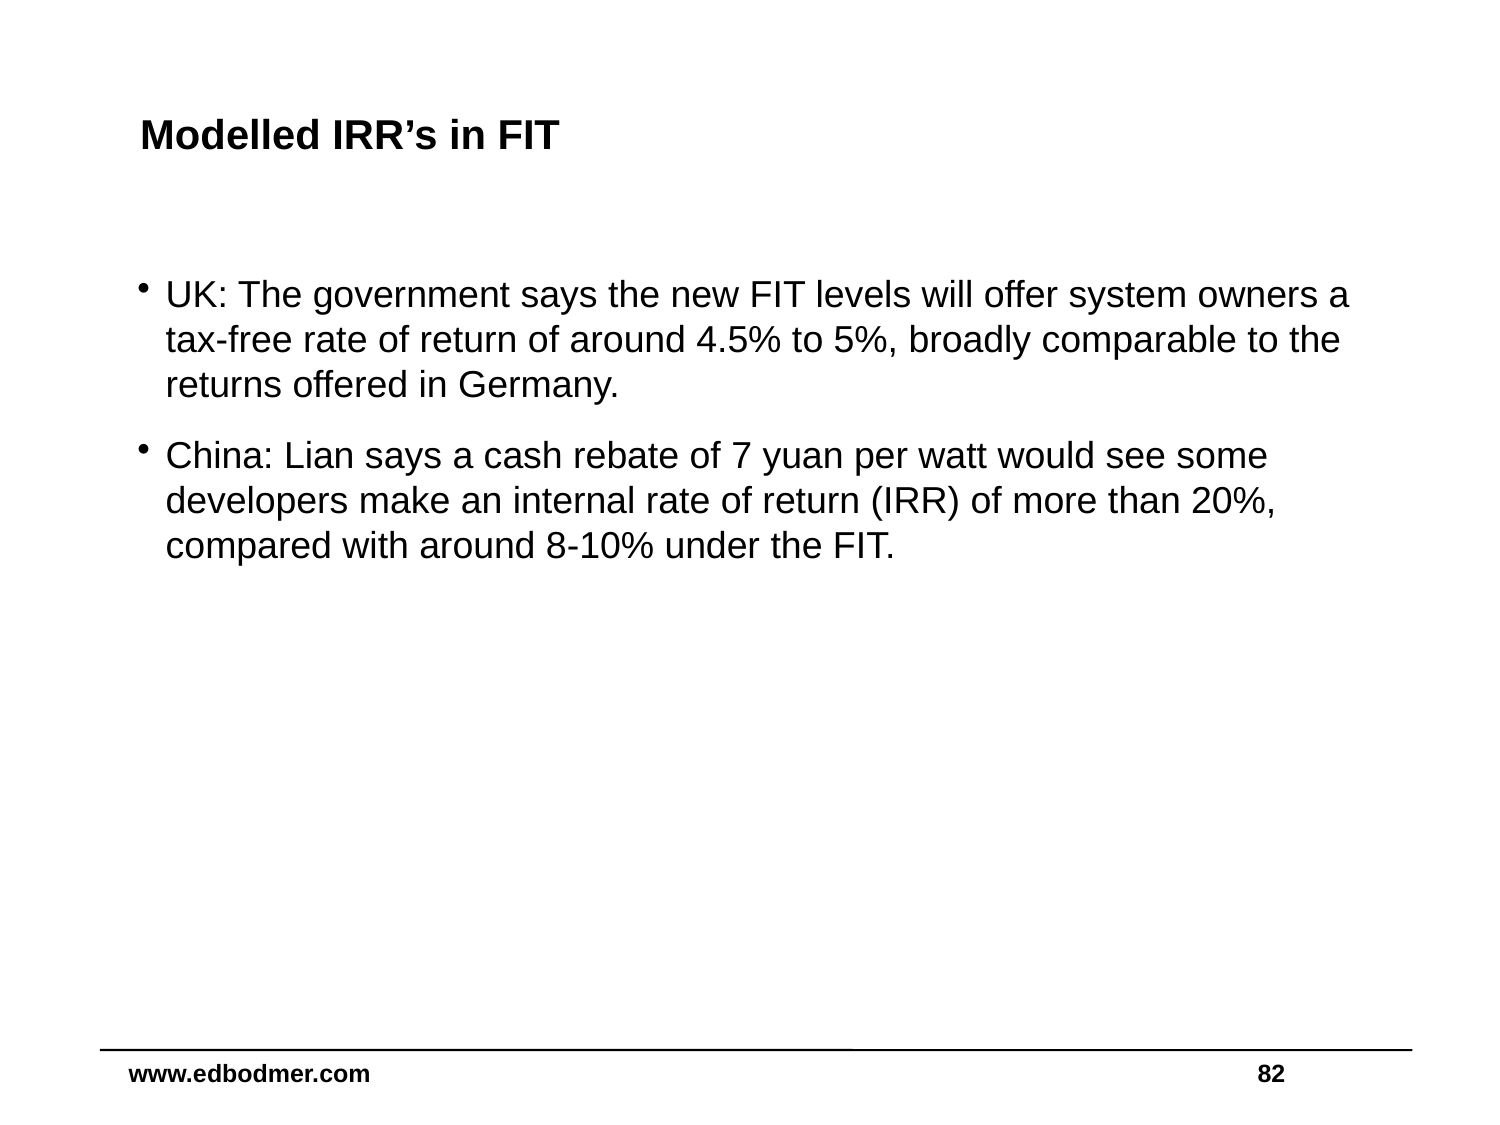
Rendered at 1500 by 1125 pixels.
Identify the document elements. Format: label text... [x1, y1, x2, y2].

title Modelled IRR’s in FIT [124, 99, 1288, 226]
list UK: The government says the new FIT levels will offer system owners a tax-free rate of return of around 4.5% to 5%, broadly comparable to the returns offered in Germany. China: Lian says a cash rebate of 7 yuan per watt would see some developers make an internal rate of return (IRR) of more than 20%, compared with around 8-10% under the FIT. [112, 262, 1401, 1026]
